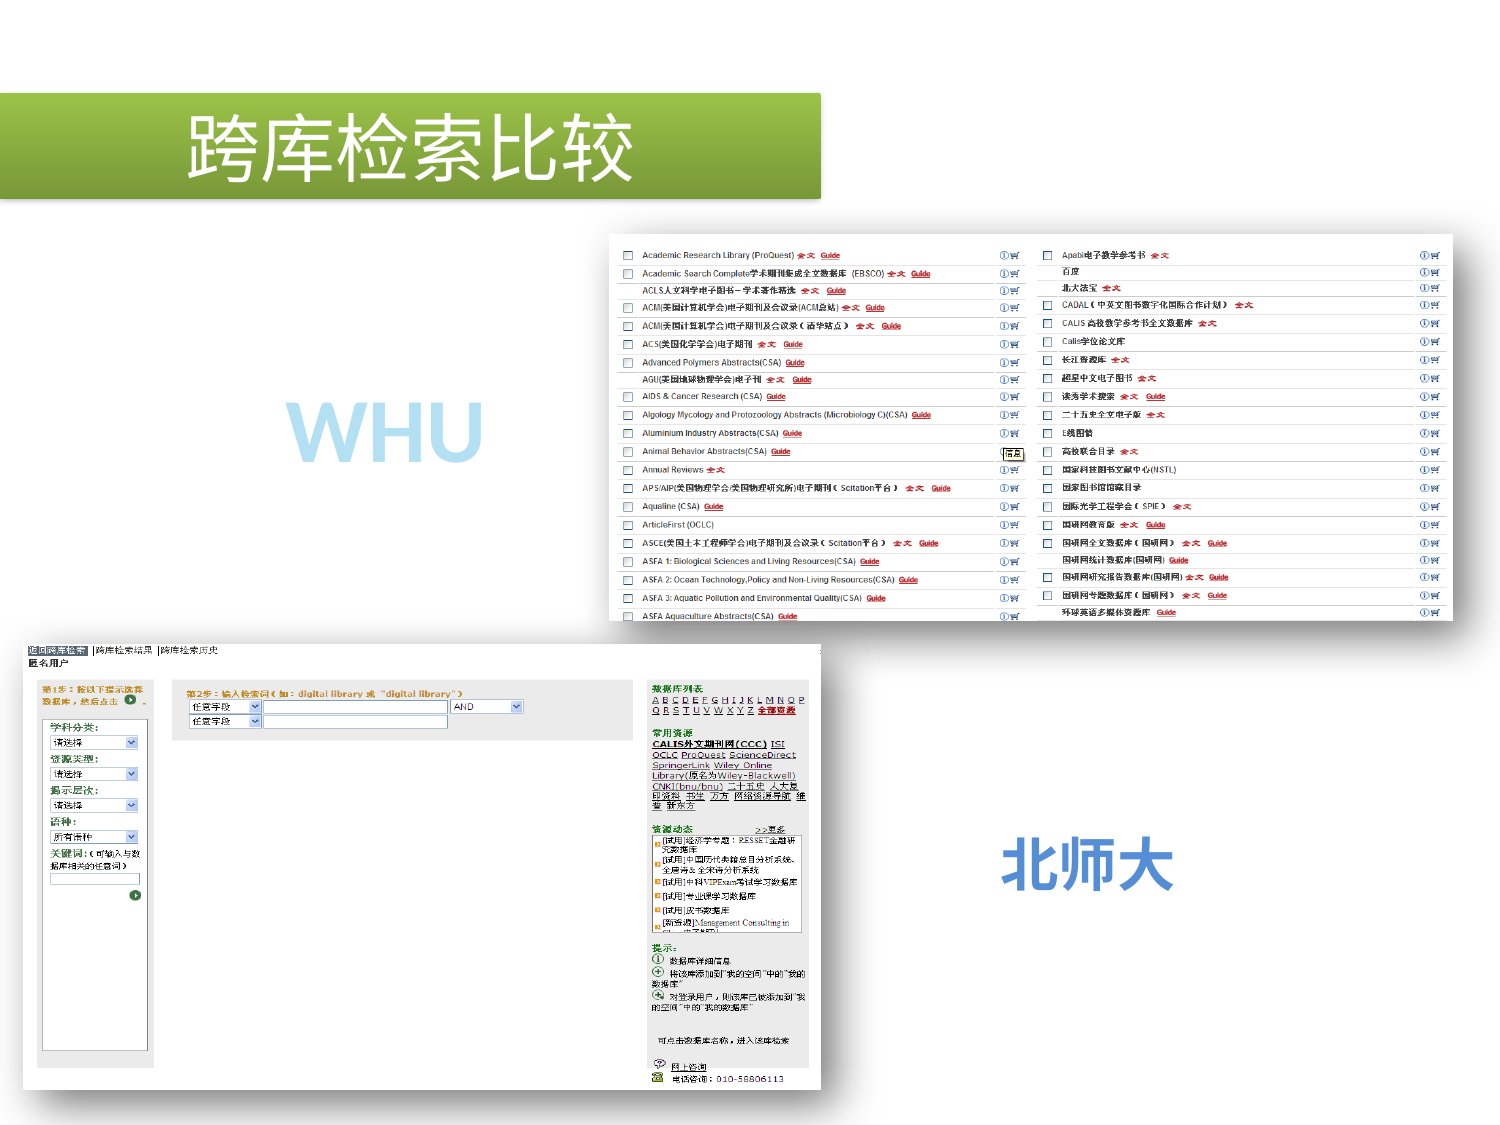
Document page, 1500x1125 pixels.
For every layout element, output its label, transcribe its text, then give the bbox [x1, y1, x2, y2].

text_box WHU [270, 363, 502, 489]
picture [23, 644, 821, 1091]
text_box 跨库检索比较 [0, 93, 821, 199]
picture [609, 234, 1453, 622]
text_box 北师大 [986, 820, 1191, 906]
